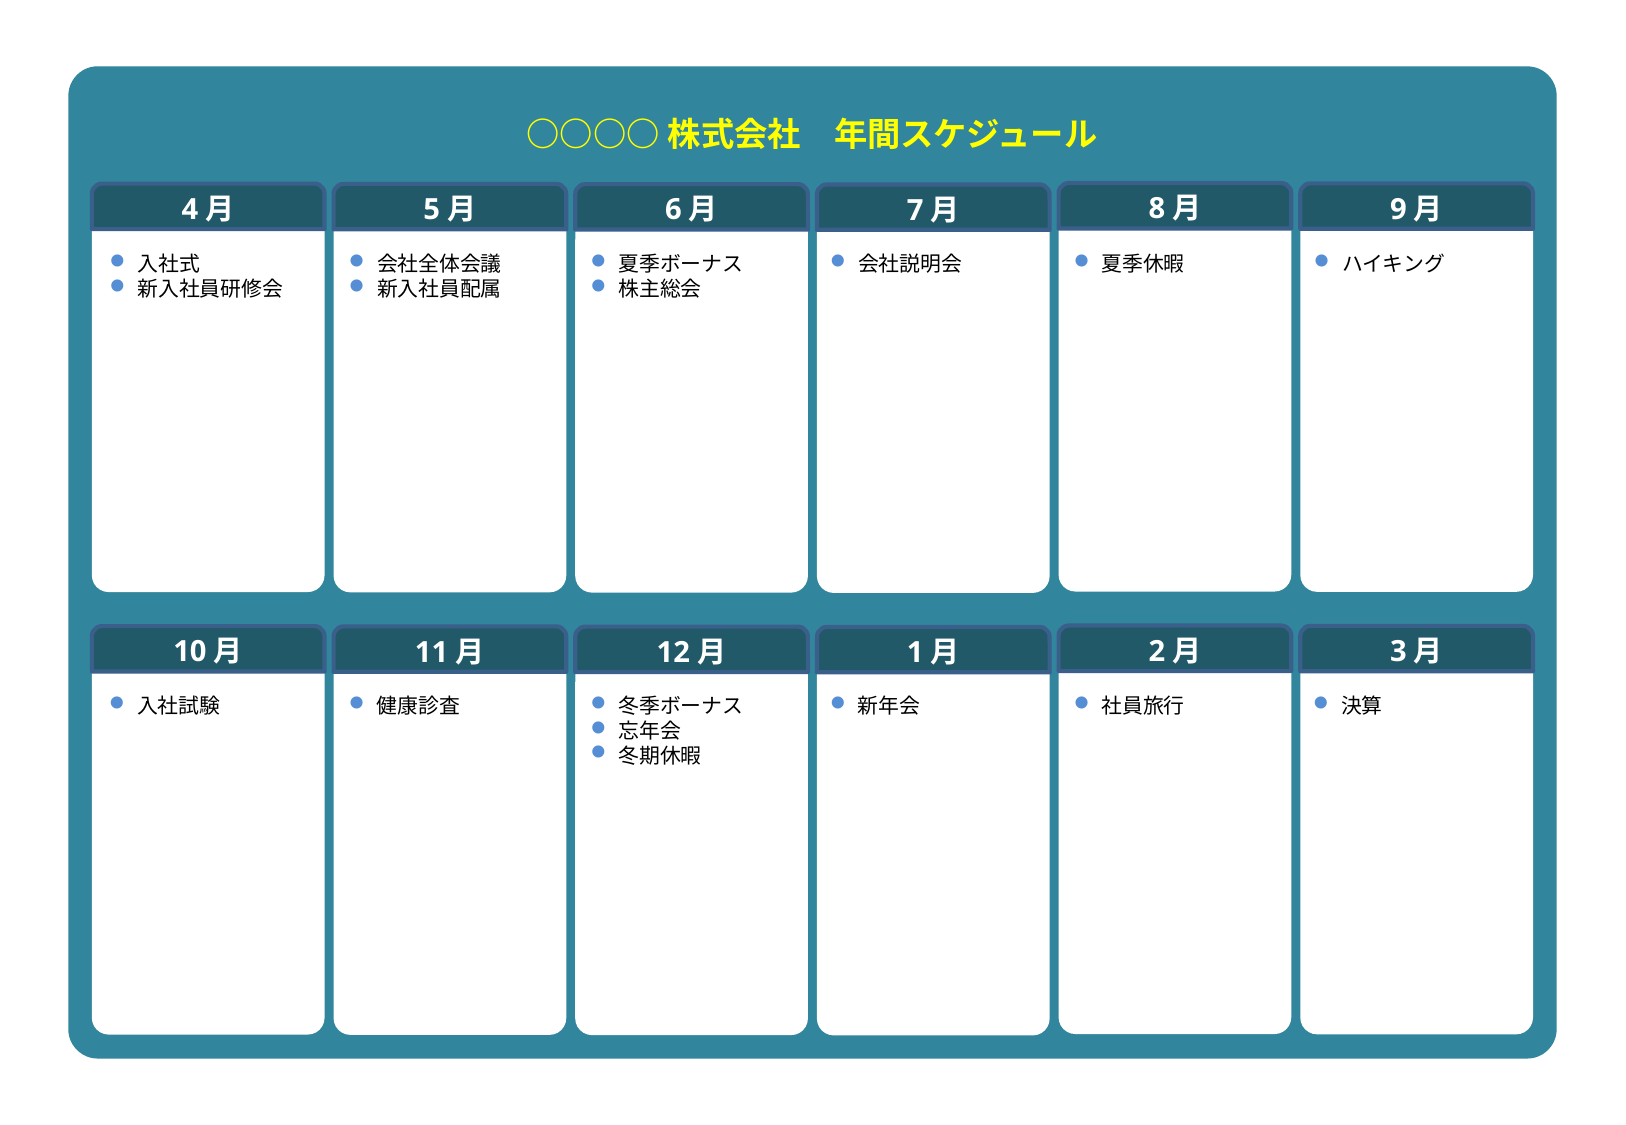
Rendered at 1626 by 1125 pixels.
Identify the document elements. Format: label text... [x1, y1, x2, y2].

text_box 5月 [331, 181, 569, 232]
text_box [814, 673, 1052, 1038]
text_box 決算 [1298, 685, 1398, 725]
text_box [573, 673, 811, 1038]
text_box [814, 231, 1052, 596]
text_box 7月 [814, 182, 1052, 232]
text_box ○○○○株式会社 年間スケジュール [512, 105, 1113, 160]
text_box 夏季休暇 [1059, 243, 1200, 284]
text_box 入社試験 [94, 685, 236, 725]
text_box [89, 673, 327, 1037]
text_box 10月 [89, 624, 327, 674]
text_box [1298, 230, 1536, 594]
text_box 会社説明会 [815, 243, 978, 284]
text_box ハイキング [1299, 243, 1460, 284]
text_box [573, 230, 811, 595]
text_box 3月 [1298, 623, 1536, 674]
text_box [1056, 230, 1294, 594]
text_box 6月 [573, 182, 811, 232]
text_box [66, 64, 1559, 1061]
text_box [89, 230, 327, 595]
text_box 新年会 [815, 685, 936, 725]
text_box 4月 [89, 181, 327, 232]
text_box 2月 [1056, 623, 1294, 674]
text_box 12月 [573, 624, 811, 675]
text_box [1056, 672, 1294, 1037]
text_box 1月 [814, 624, 1052, 675]
text_box [331, 673, 569, 1037]
text_box [331, 231, 569, 595]
text_box 入社式 新入社員研修会 [94, 243, 298, 309]
text_box 9月 [1298, 181, 1536, 231]
text_box 冬季ボーナス 忘年会 冬期休暇 [575, 685, 759, 775]
text_box [1298, 672, 1536, 1037]
text_box 夏季ボーナス 株主総会 [575, 243, 759, 309]
text_box 8月 [1056, 180, 1294, 231]
text_box 11月 [331, 624, 569, 674]
text_box 会社全体会議 新入社員配属 [334, 243, 517, 309]
text_box 社員旅行 [1059, 685, 1200, 725]
text_box 健康診査 [334, 685, 475, 725]
